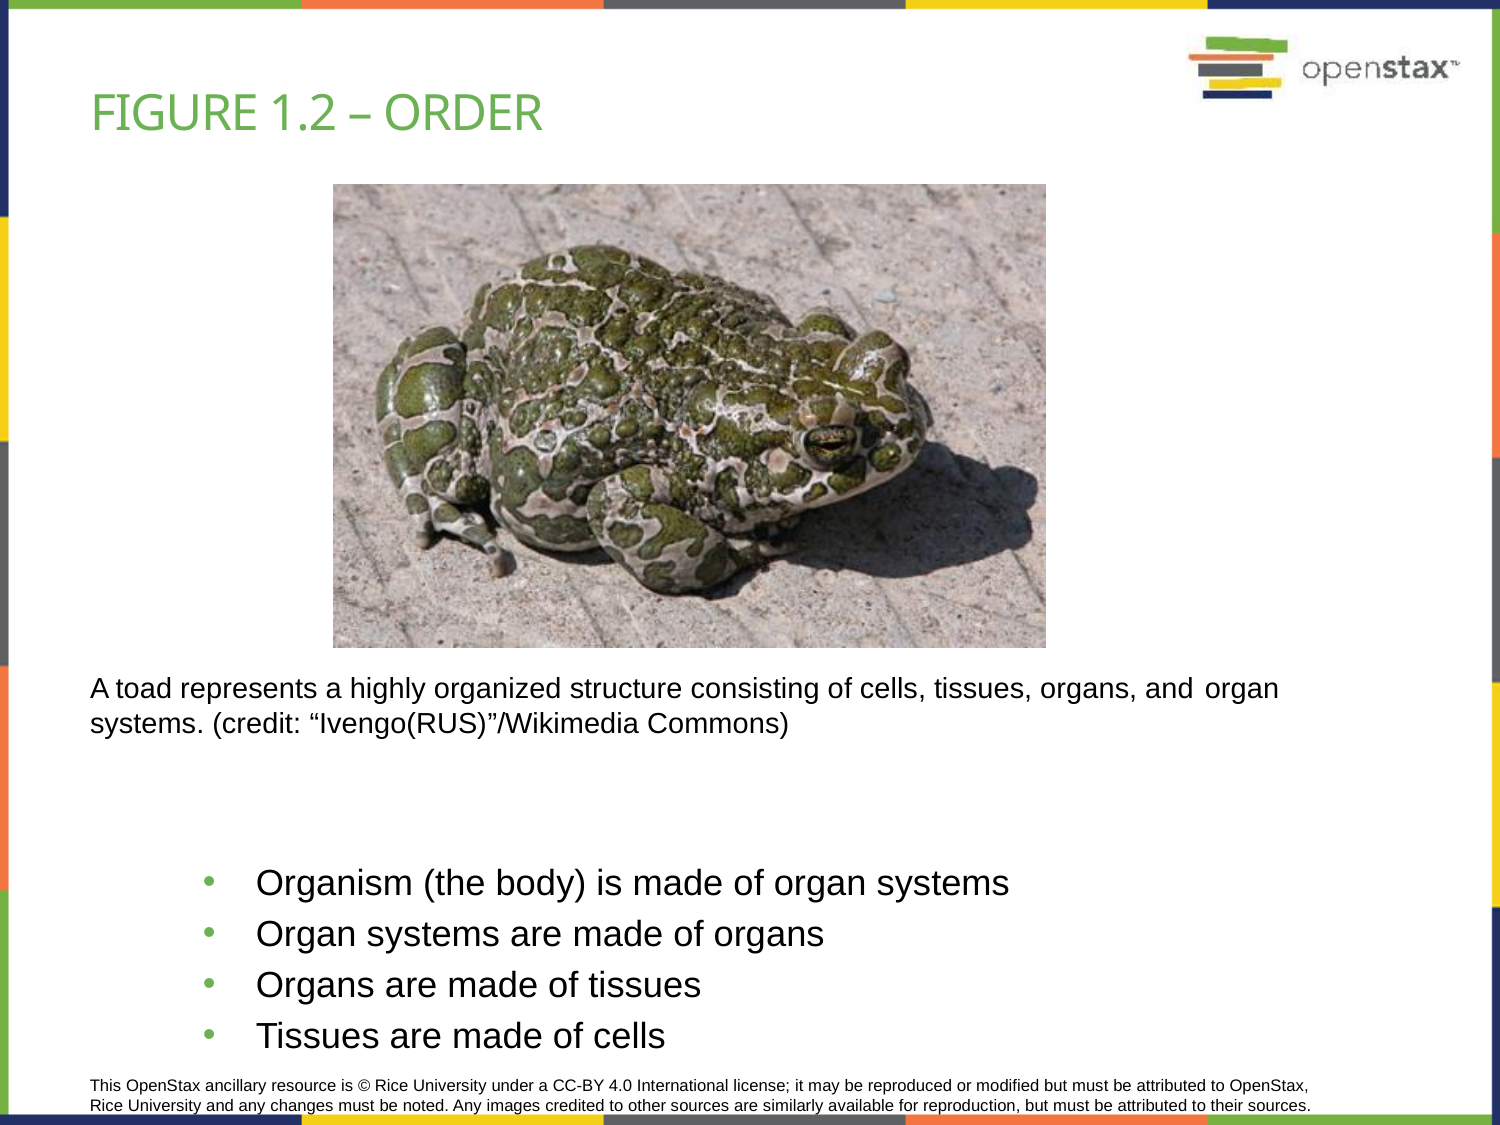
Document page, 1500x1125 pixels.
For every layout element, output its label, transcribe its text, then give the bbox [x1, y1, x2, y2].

picture [0, 0, 1500, 1125]
text_box This OpenStax ancillary resource is © Rice University under a CC-BY 4.0 International license; it may be reproduced or modified but must be attributed to OpenStax, Rice University and any changes must be noted. Any images credited to other sources are similarly available for reproduction, but must be attributed to their sources. [75, 1068, 1336, 1114]
list A toad represents a highly organized structure consisting of cells, tissues, organs, and organ systems. (credit: “Ivengo(RUS)”/Wikimedia Commons) Organism (the body) is made of organ systems Organ systems are made of organs Organs are made of tissues Tissues are made of cells [75, 662, 1398, 1068]
title Figure 1.2 – order [75, 39, 1398, 148]
